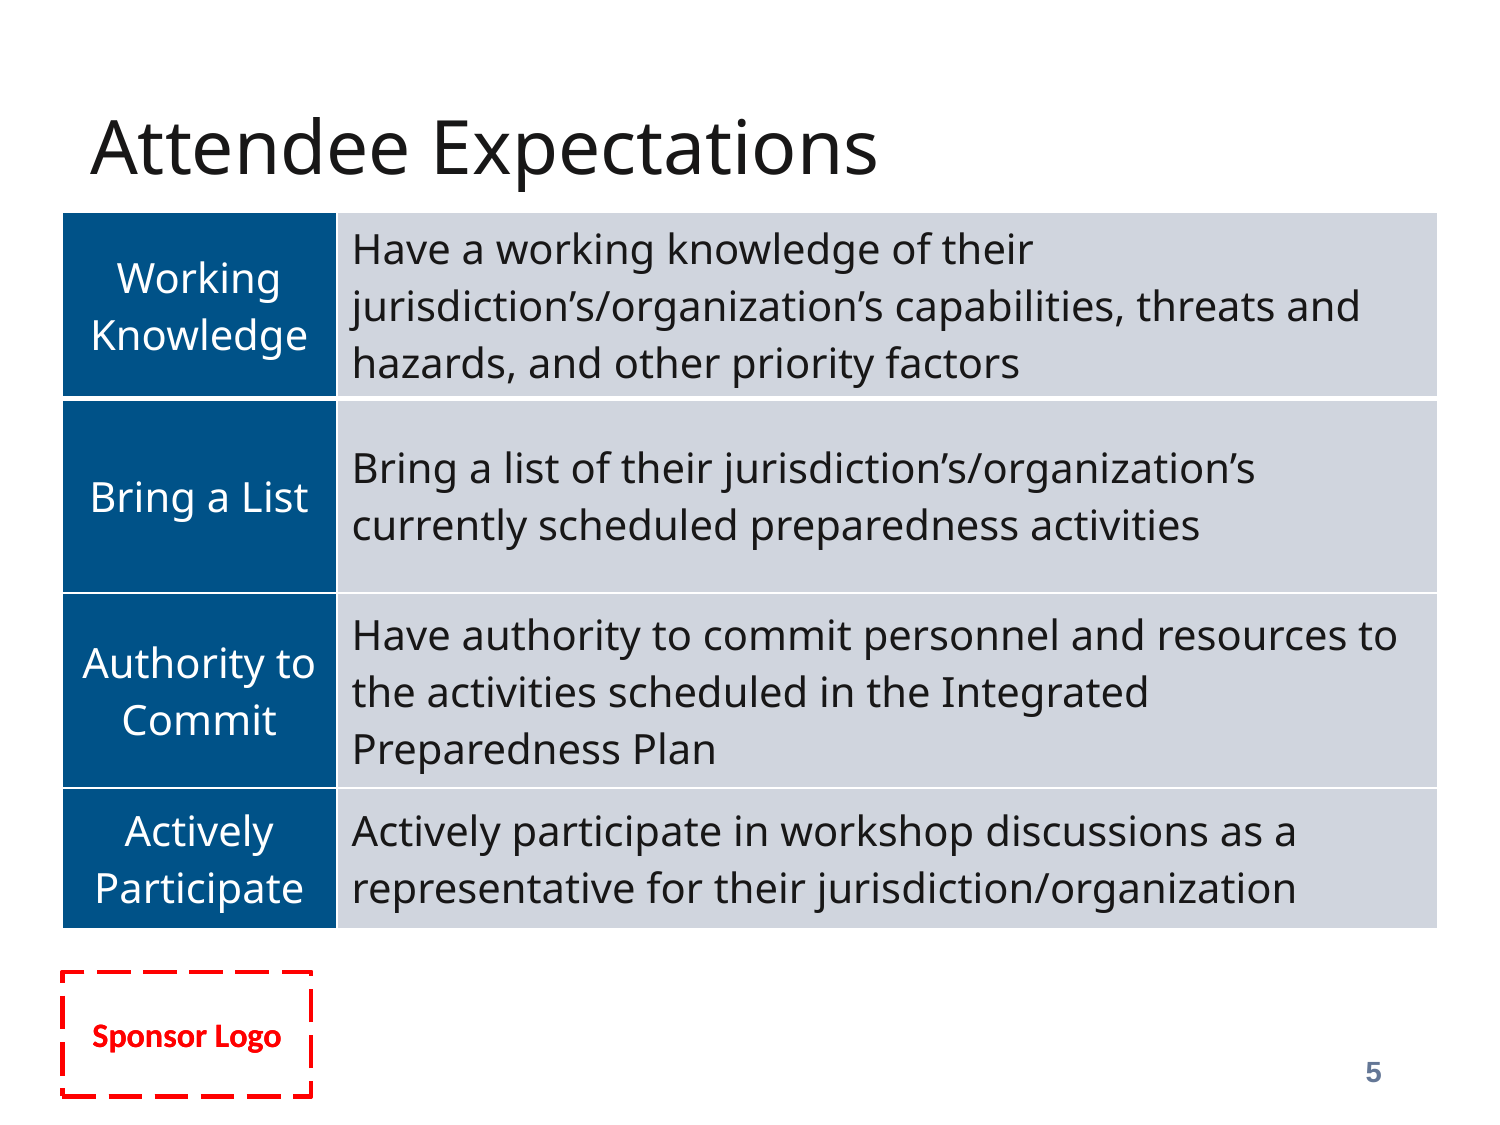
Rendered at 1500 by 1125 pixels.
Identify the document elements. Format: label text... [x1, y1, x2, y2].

slide_number 5 [1059, 1042, 1397, 1103]
table_cell Bring a List [63, 401, 336, 592]
table_cell Bring a list of their jurisdiction’s/organization’s currently scheduled preparedness activities [338, 401, 1437, 592]
table_cell Have authority to commit personnel and resources to the activities scheduled in the Integrated Preparedness Plan [338, 594, 1437, 787]
table_cell Actively participate in workshop discussions as a representative for their jurisdiction/organization [338, 789, 1437, 928]
table_cell Actively Participate [63, 789, 336, 928]
table_header Working Knowledge [63, 213, 336, 396]
table_cell Authority to Commit [63, 594, 336, 787]
table_header Have a working knowledge of their jurisdiction’s/organization’s capabilities, threats and hazards, and other priority factors [338, 213, 1437, 396]
title Attendee Expectations [75, 52, 1452, 238]
